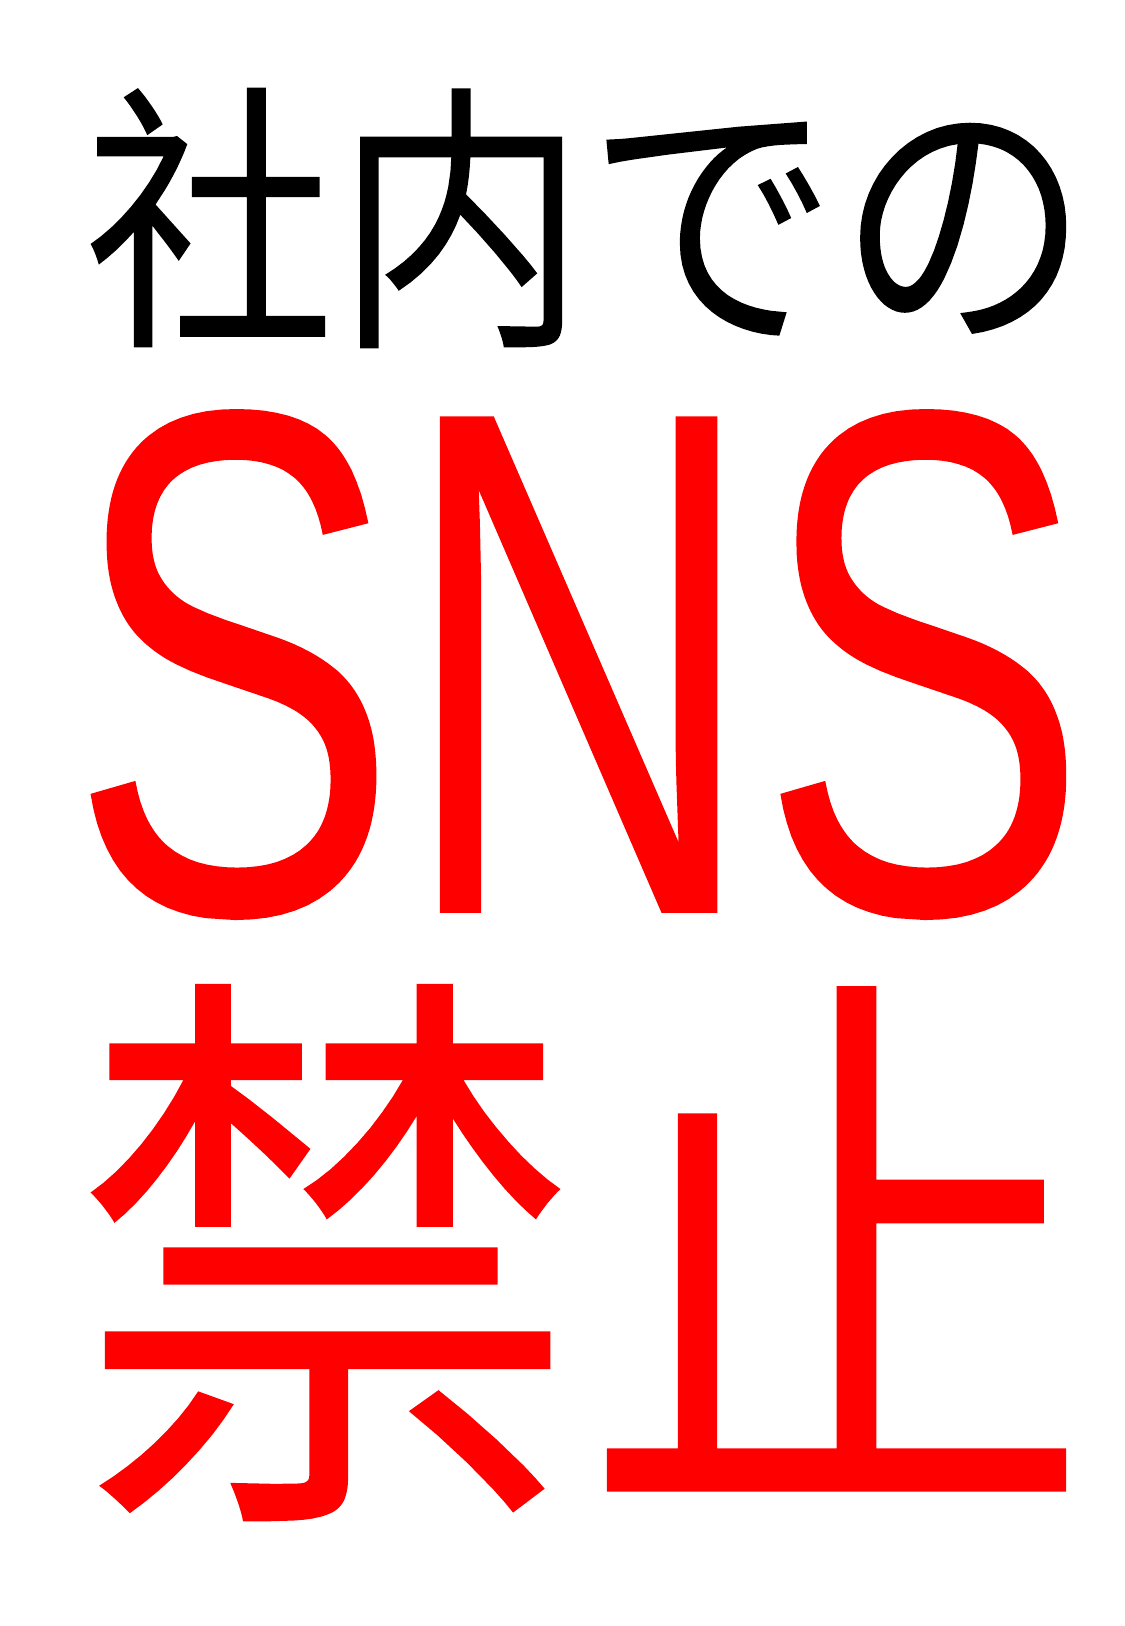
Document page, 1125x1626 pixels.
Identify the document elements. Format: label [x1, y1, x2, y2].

text_box [90, 87, 1067, 1522]
